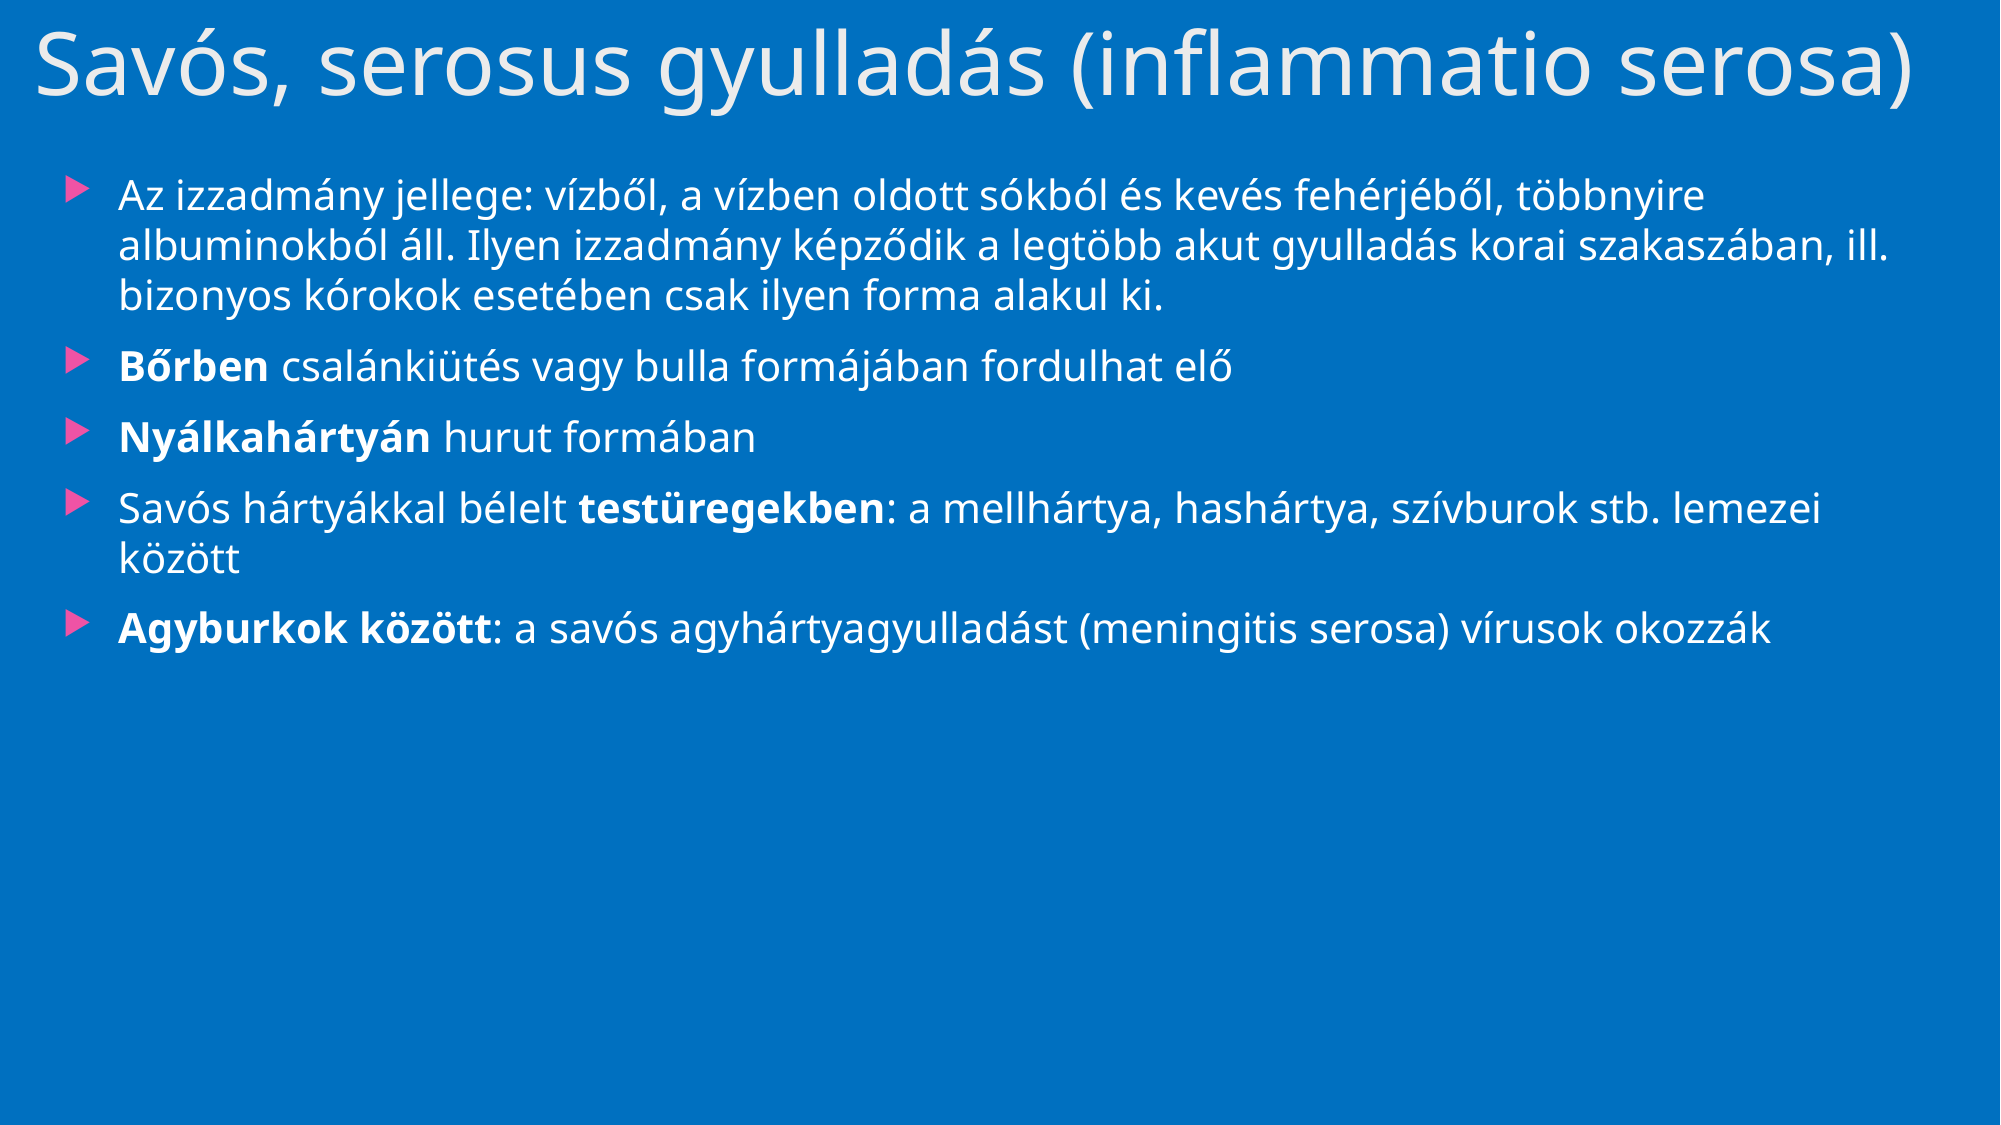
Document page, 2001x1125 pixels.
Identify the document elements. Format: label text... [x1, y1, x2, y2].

title Savós, serosus gyulladás (inflammatio serosa) [19, 0, 1957, 230]
list Az izzadmány jellege: vízből, a vízben oldott sókból és kevés fehérjéből, többnyire albuminokból áll. Ilyen izzadmány képződik a legtöbb akut gyulladás korai szakaszában, ill. bizonyos kórokok esetében csak ilyen forma alakul ki. Bőrben csalánkiütés vagy bulla formájában fordulhat elő Nyálkahártyán hurut formában Savós hártyákkal bélelt testüregekben: a mellhártya, hashártya, szívburok stb. lemezei között Agyburkok között: a savós agyhártyagyulladást (meningitis serosa) vírusok okozzák [47, 161, 1957, 1098]
